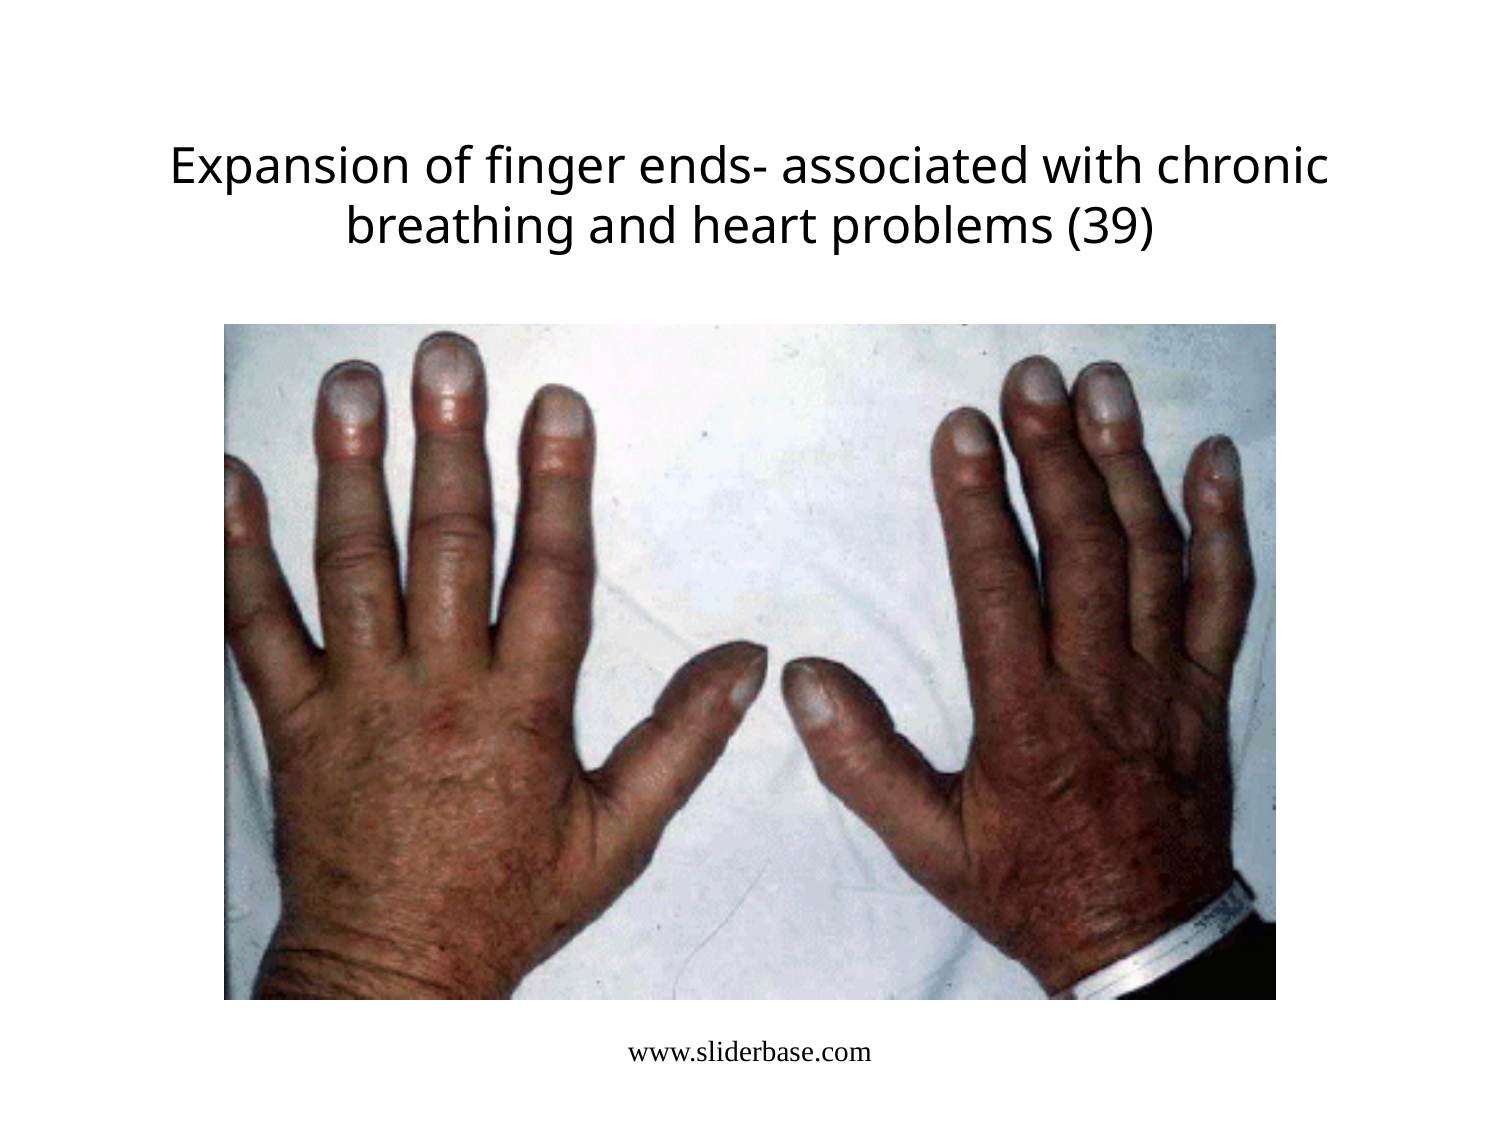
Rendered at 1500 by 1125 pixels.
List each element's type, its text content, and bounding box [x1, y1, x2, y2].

footer www.sliderbase.com [512, 1025, 988, 1100]
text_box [224, 324, 1276, 1001]
title Expansion of finger ends- associated with chronic breathing and heart problems (39) [112, 99, 1388, 288]
